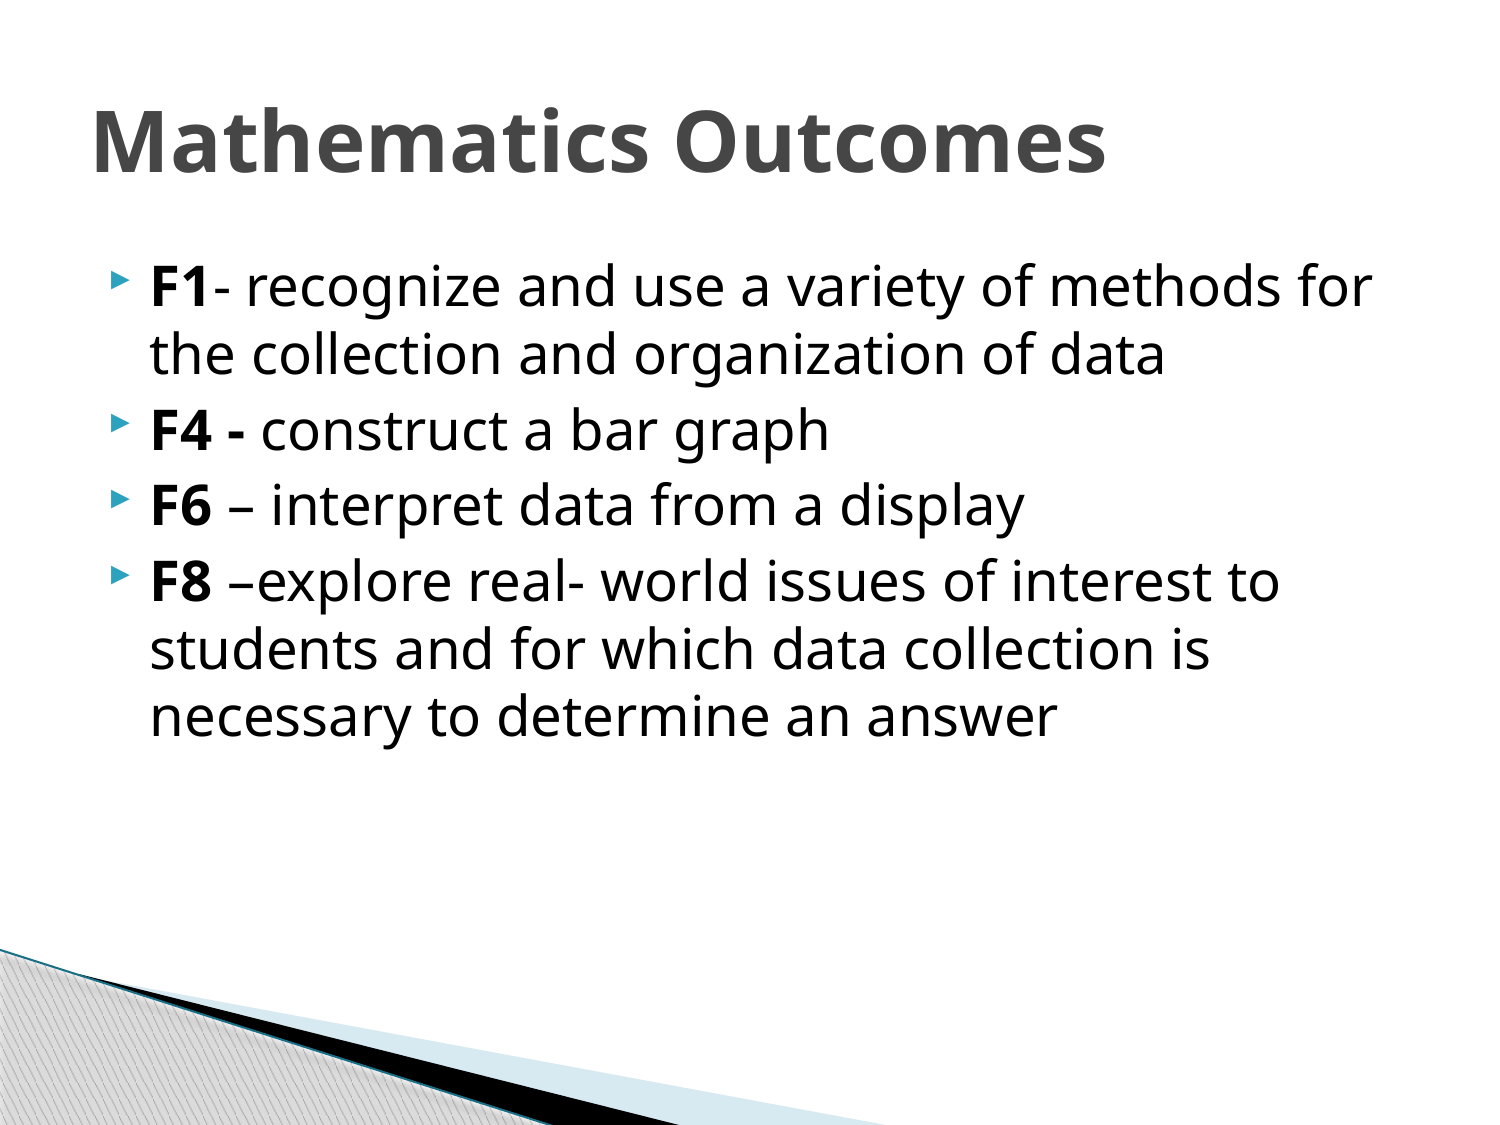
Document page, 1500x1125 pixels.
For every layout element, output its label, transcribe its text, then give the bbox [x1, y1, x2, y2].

list F1- recognize and use a variety of methods for the collection and organization of data F4 - construct a bar graph F6 – interpret data from a display F8 –explore real- world issues of interest to students and for which data collection is necessary to determine an answer [74, 242, 1426, 986]
title Mathematics Outcomes [75, 45, 1425, 233]
